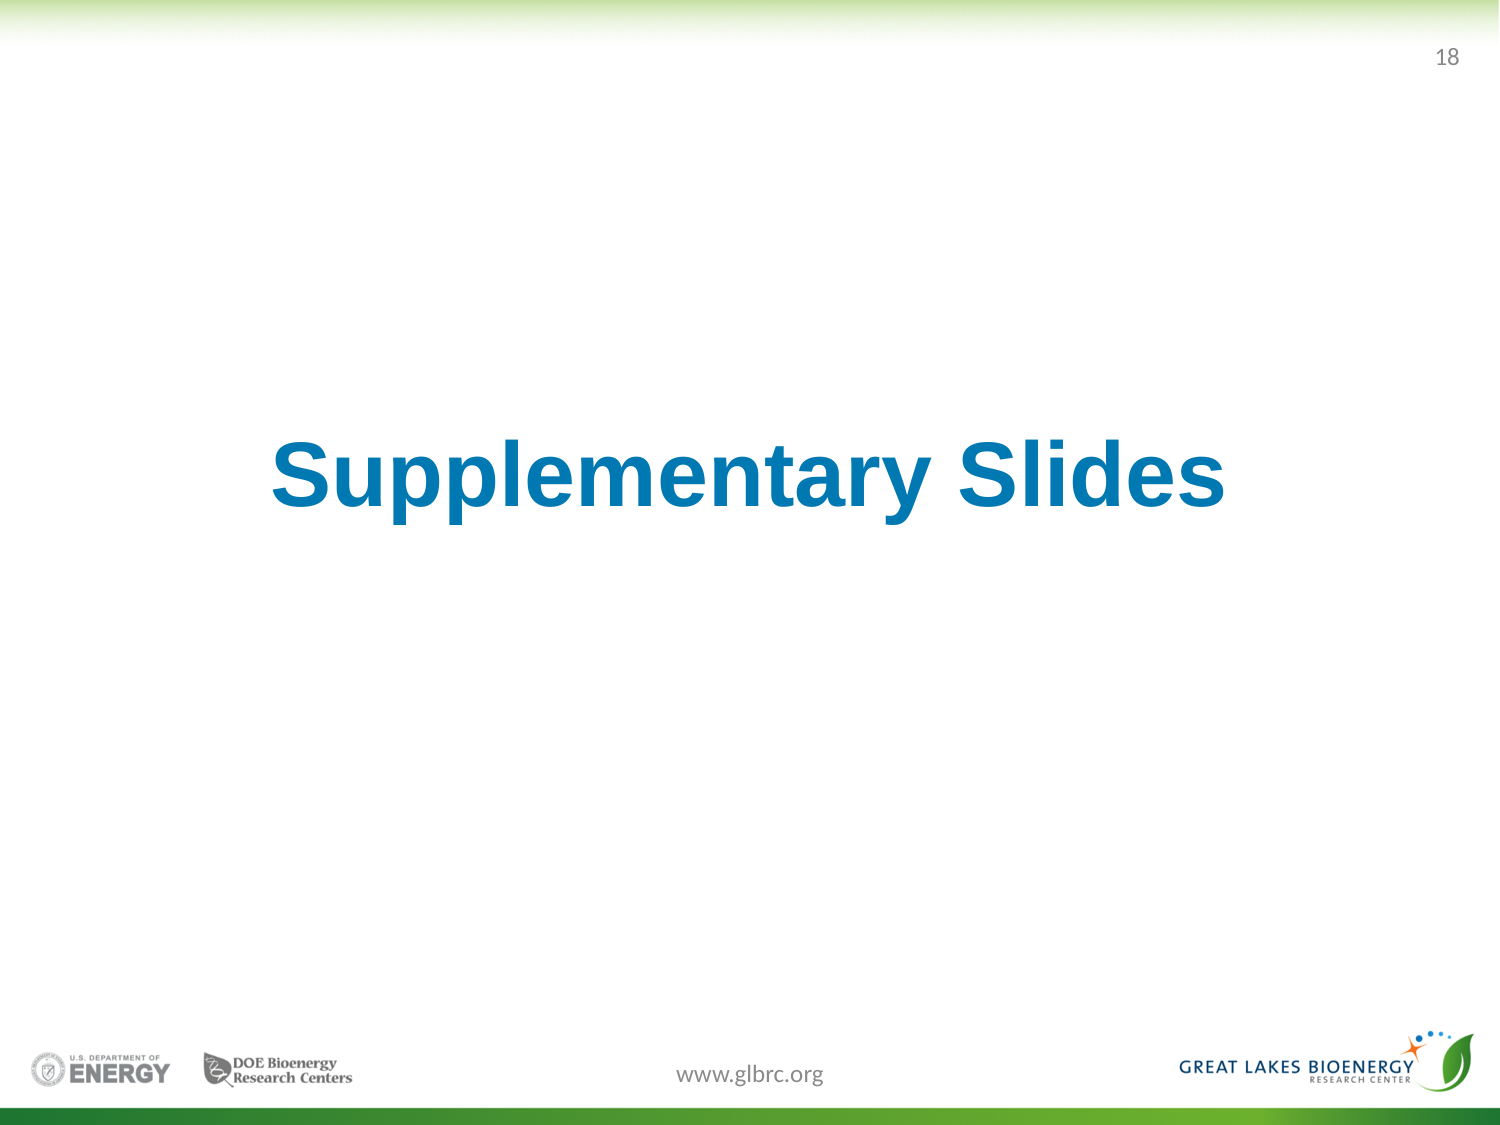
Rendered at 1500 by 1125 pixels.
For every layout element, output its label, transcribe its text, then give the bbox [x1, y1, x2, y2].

footer www.glbrc.org [512, 1042, 988, 1103]
slide_number 18 [1387, 24, 1475, 85]
title Supplementary Slides [112, 349, 1388, 591]
picture [0, 0, 1500, 1125]
